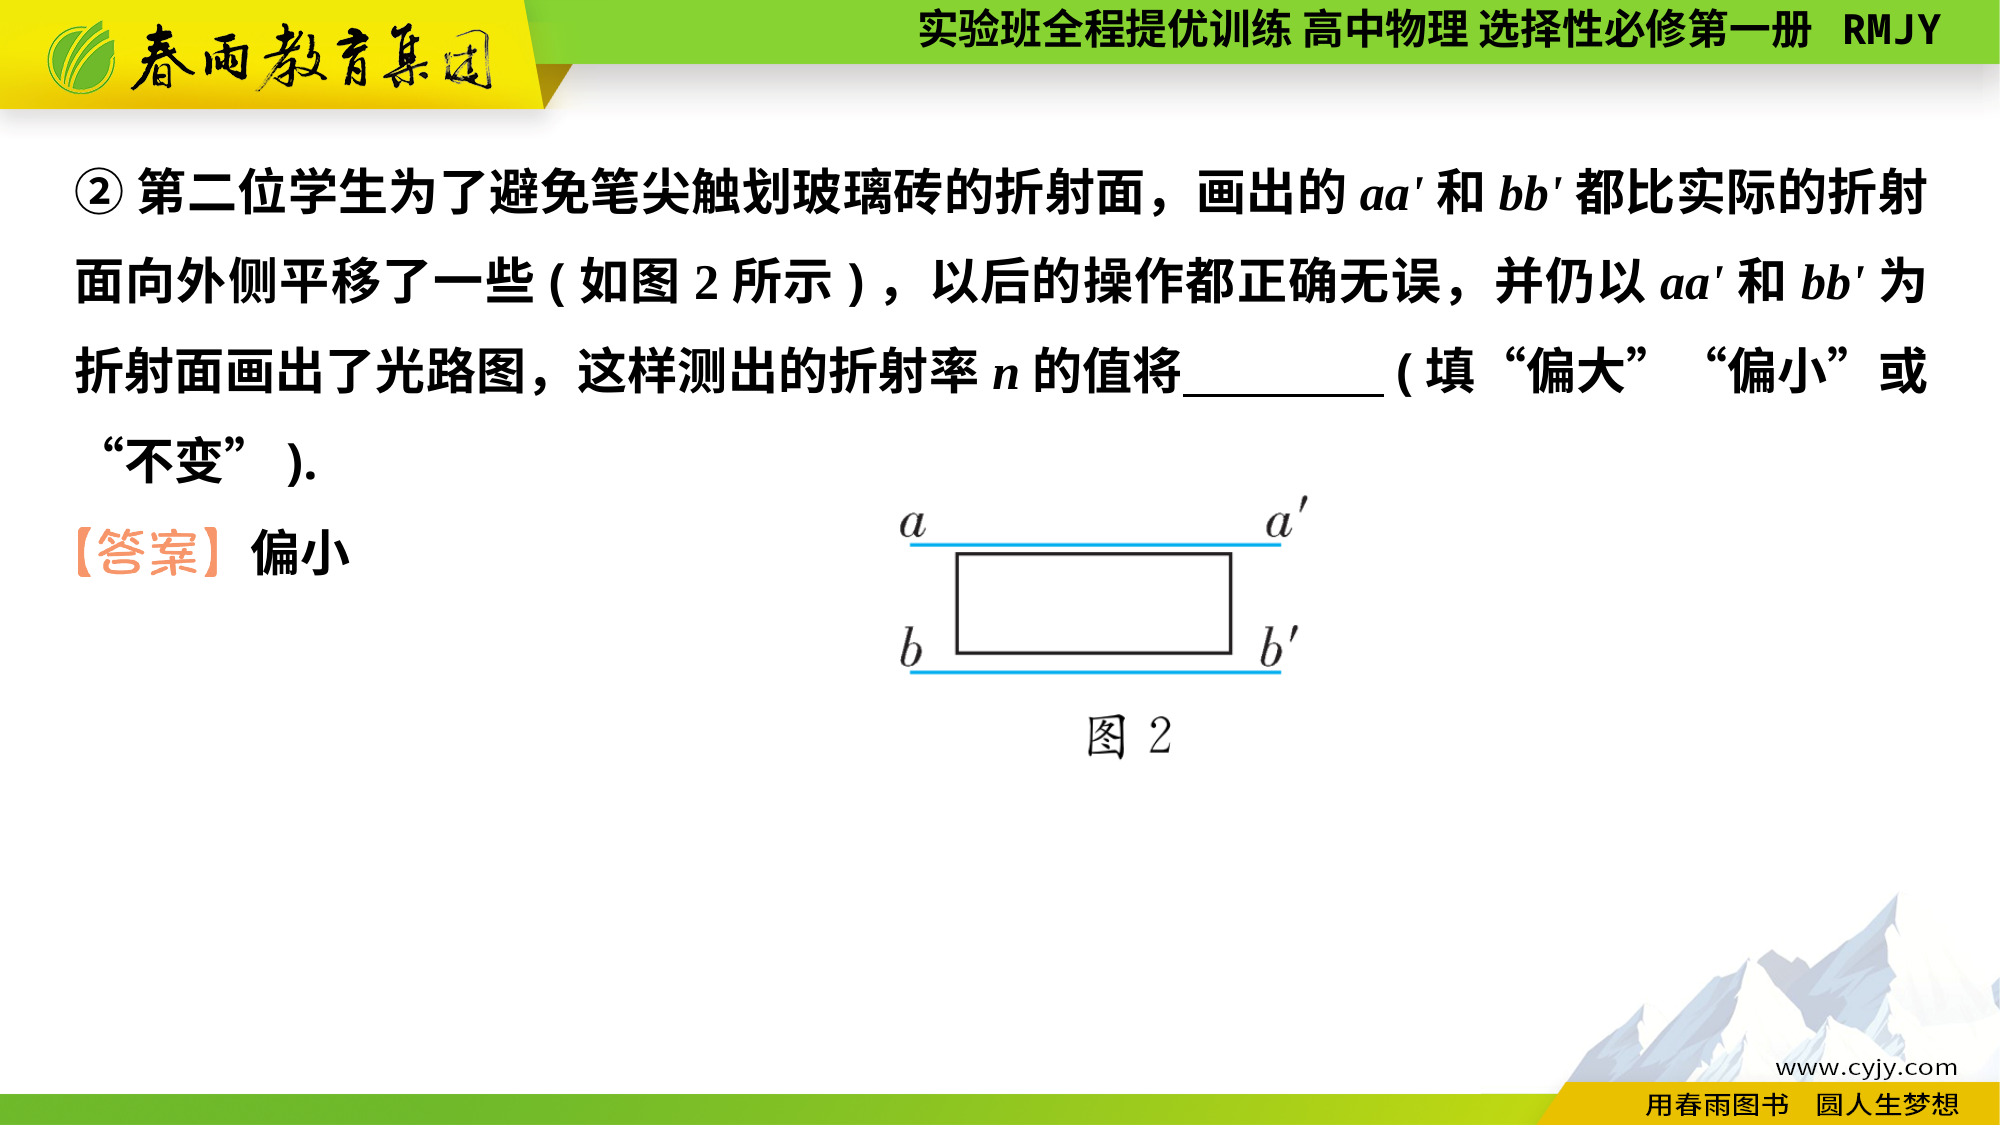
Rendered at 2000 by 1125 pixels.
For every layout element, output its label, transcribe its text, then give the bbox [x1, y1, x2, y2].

text_box 偏小 [236, 513, 416, 589]
list ②第二位学生为了避免笔尖触划玻璃砖的折射面，画出的aa'和bb'都比实际的折射面向外侧平移了一些(如图2所示)，以后的操作都正确无误，并仍以aa'和bb'为折射面画出了光路图，这样测出的折射率n的值将 (填“偏大”“偏小”或“不变”). [59, 122, 1944, 490]
picture [0, 0, 2000, 1125]
